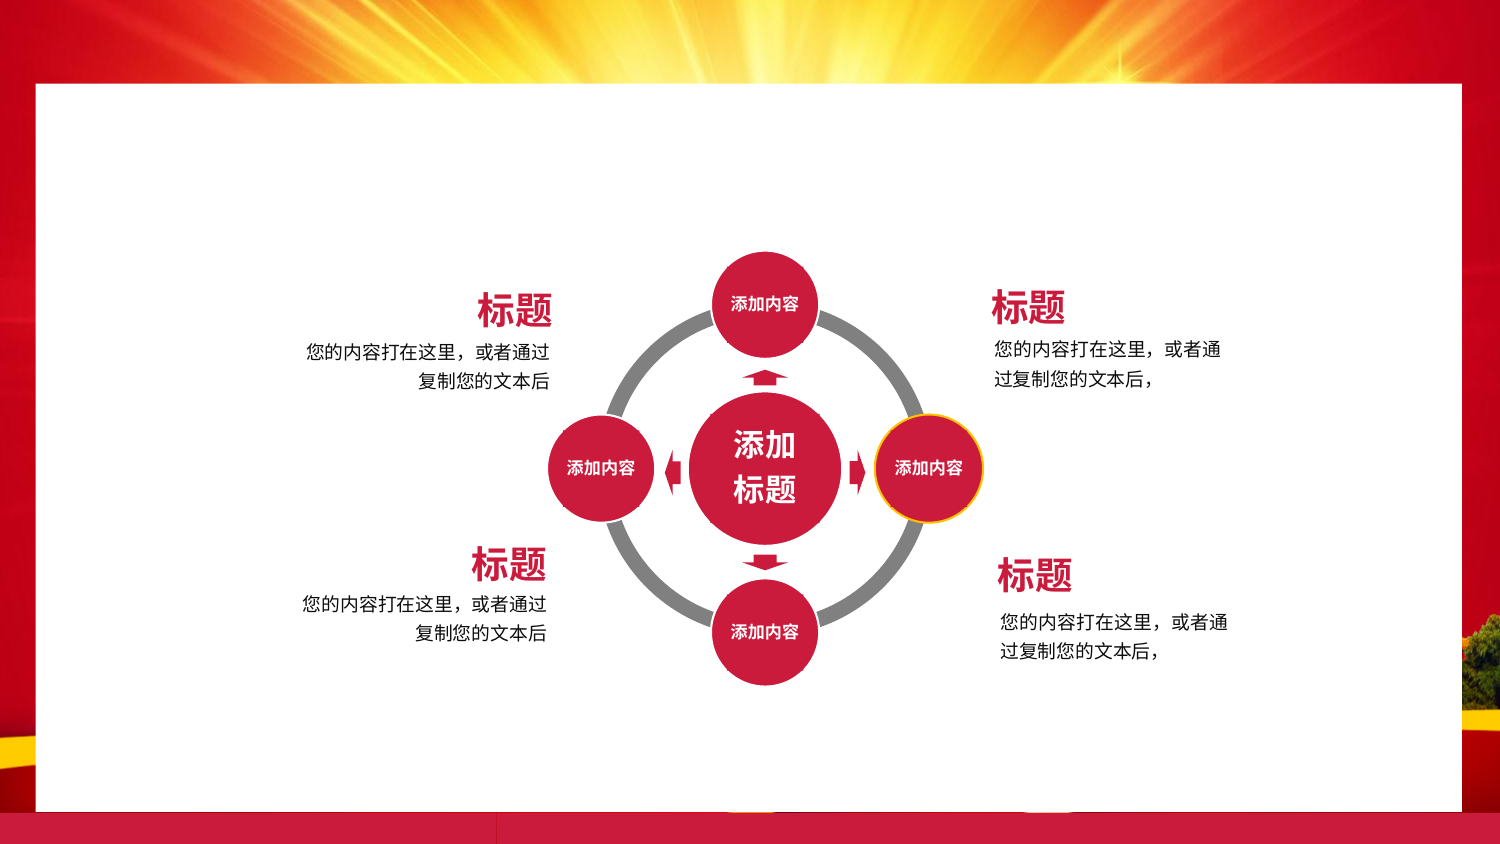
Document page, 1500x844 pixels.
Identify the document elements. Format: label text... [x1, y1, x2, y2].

text_box [496, 812, 997, 844]
text_box [606, 310, 710, 414]
text_box 标题 [339, 518, 558, 586]
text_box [687, 391, 843, 546]
text_box [820, 310, 924, 414]
text_box 标题 [986, 529, 1185, 597]
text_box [546, 414, 656, 523]
text_box [0, 812, 496, 844]
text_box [710, 250, 820, 359]
text_box 您的内容打在这里，或者通过复制您的文本后， [989, 598, 1239, 668]
text_box 标题 [980, 261, 1179, 330]
text_box [606, 523, 710, 628]
text_box 您的内容打在这里，或者通过复制您的文本后， [982, 325, 1233, 396]
text_box [820, 523, 924, 628]
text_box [874, 414, 984, 523]
text_box [663, 449, 682, 496]
text_box 您的内容打在这里，或者通过复制您的文本后 [286, 327, 562, 398]
text_box [997, 812, 1500, 844]
text_box [741, 553, 789, 572]
text_box 标题 [440, 265, 564, 333]
text_box [741, 368, 789, 387]
text_box 您的内容打在这里，或者通过复制您的文本后 [283, 580, 558, 650]
picture [0, 0, 1500, 812]
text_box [710, 578, 820, 687]
text_box [848, 449, 867, 496]
